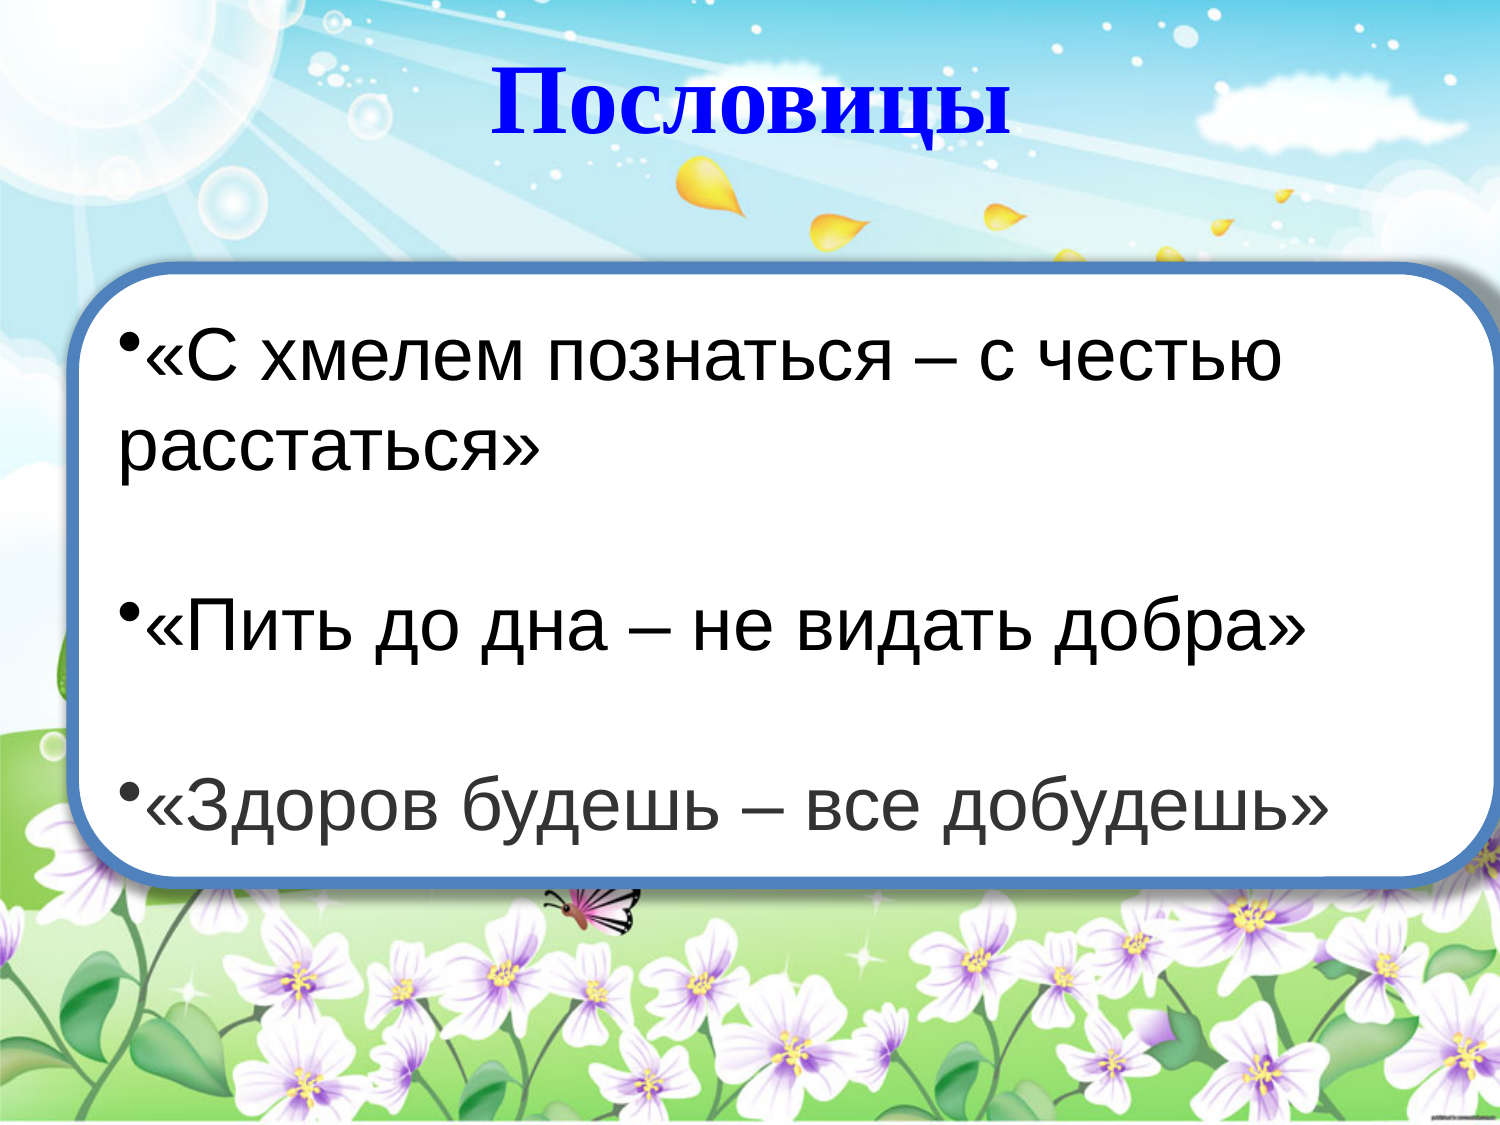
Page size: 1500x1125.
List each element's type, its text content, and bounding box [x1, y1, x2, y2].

picture [0, 0, 1500, 1125]
title Пословицы [76, 0, 1427, 188]
text_box «С хмелем познаться – с честью расстаться» «Пить до дна – не видать добра» «Здоров будешь – все добудешь» [70, 265, 1500, 885]
